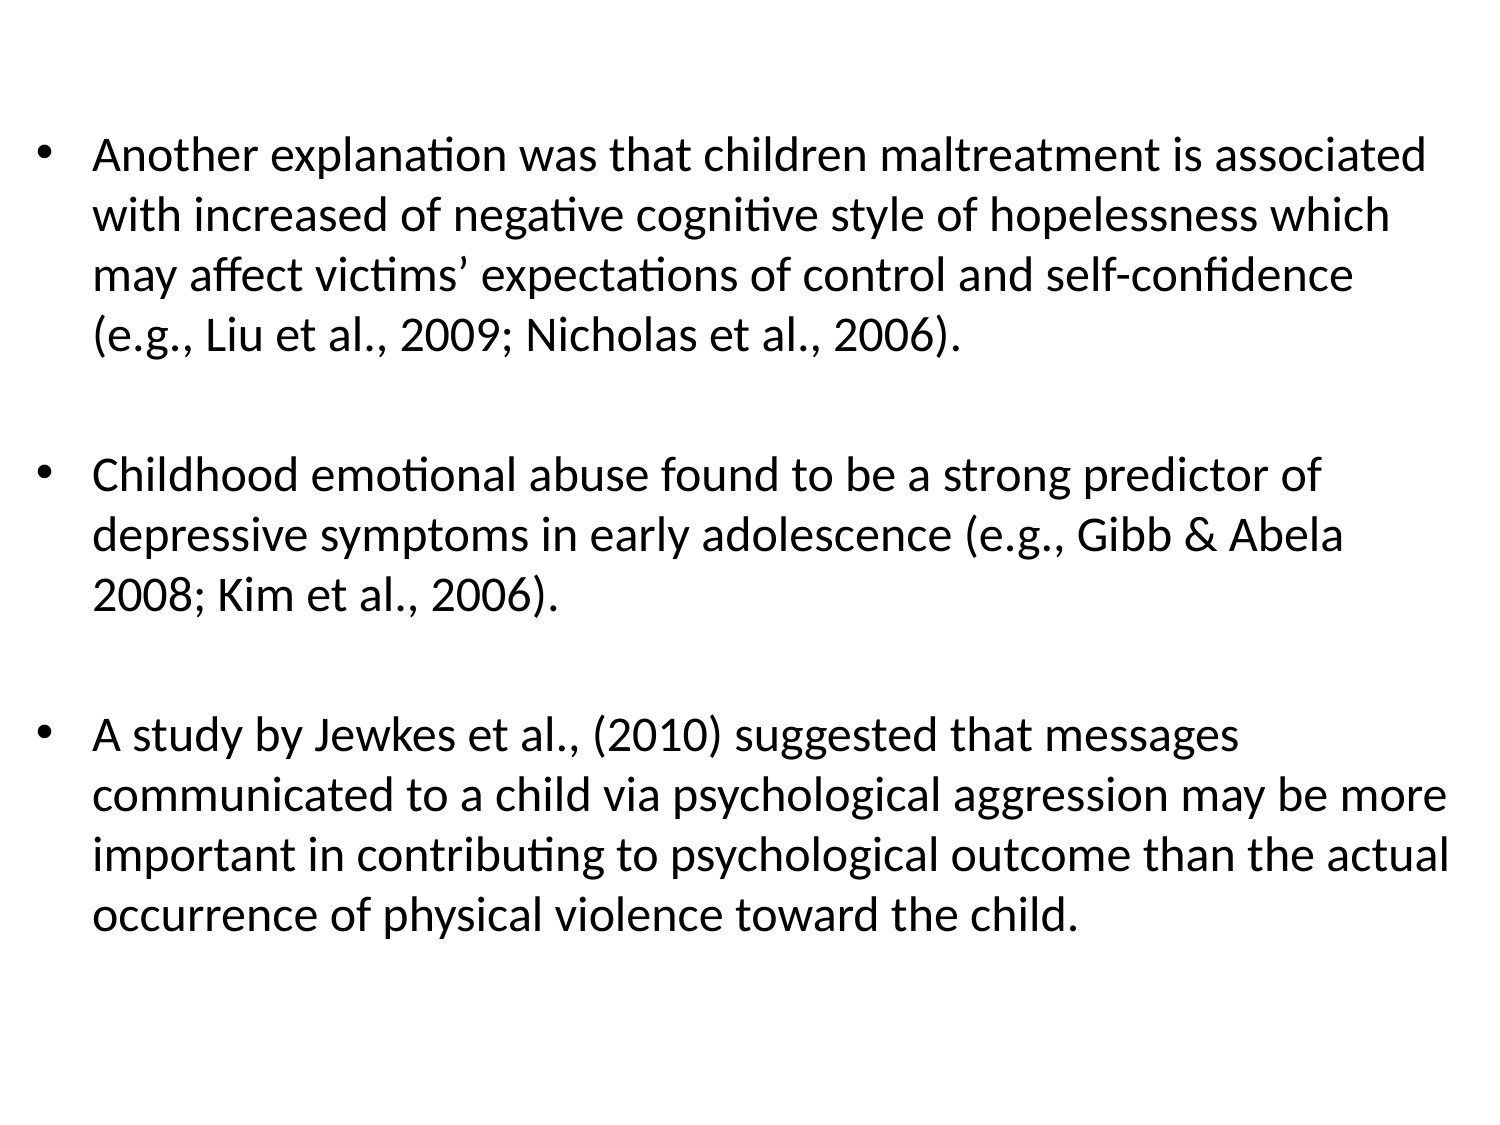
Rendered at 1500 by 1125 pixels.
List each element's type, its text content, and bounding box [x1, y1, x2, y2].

list Another explanation was that children maltreatment is associated with increased of negative cognitive style of hopelessness which may affect victims’ expectations of control and self-confidence (e.g., Liu et al., 2009; Nicholas et al., 2006). Childhood emotional abuse found to be a strong predictor of depressive symptoms in early adolescence (e.g., Gibb & Abela 2008; Kim et al., 2006). A study by Jewkes et al., (2010) suggested that messages communicated to a child via psychological aggression may be more important in contributing to psychological outcome than the actual occurrence of physical violence toward the child. [20, 43, 1469, 1082]
